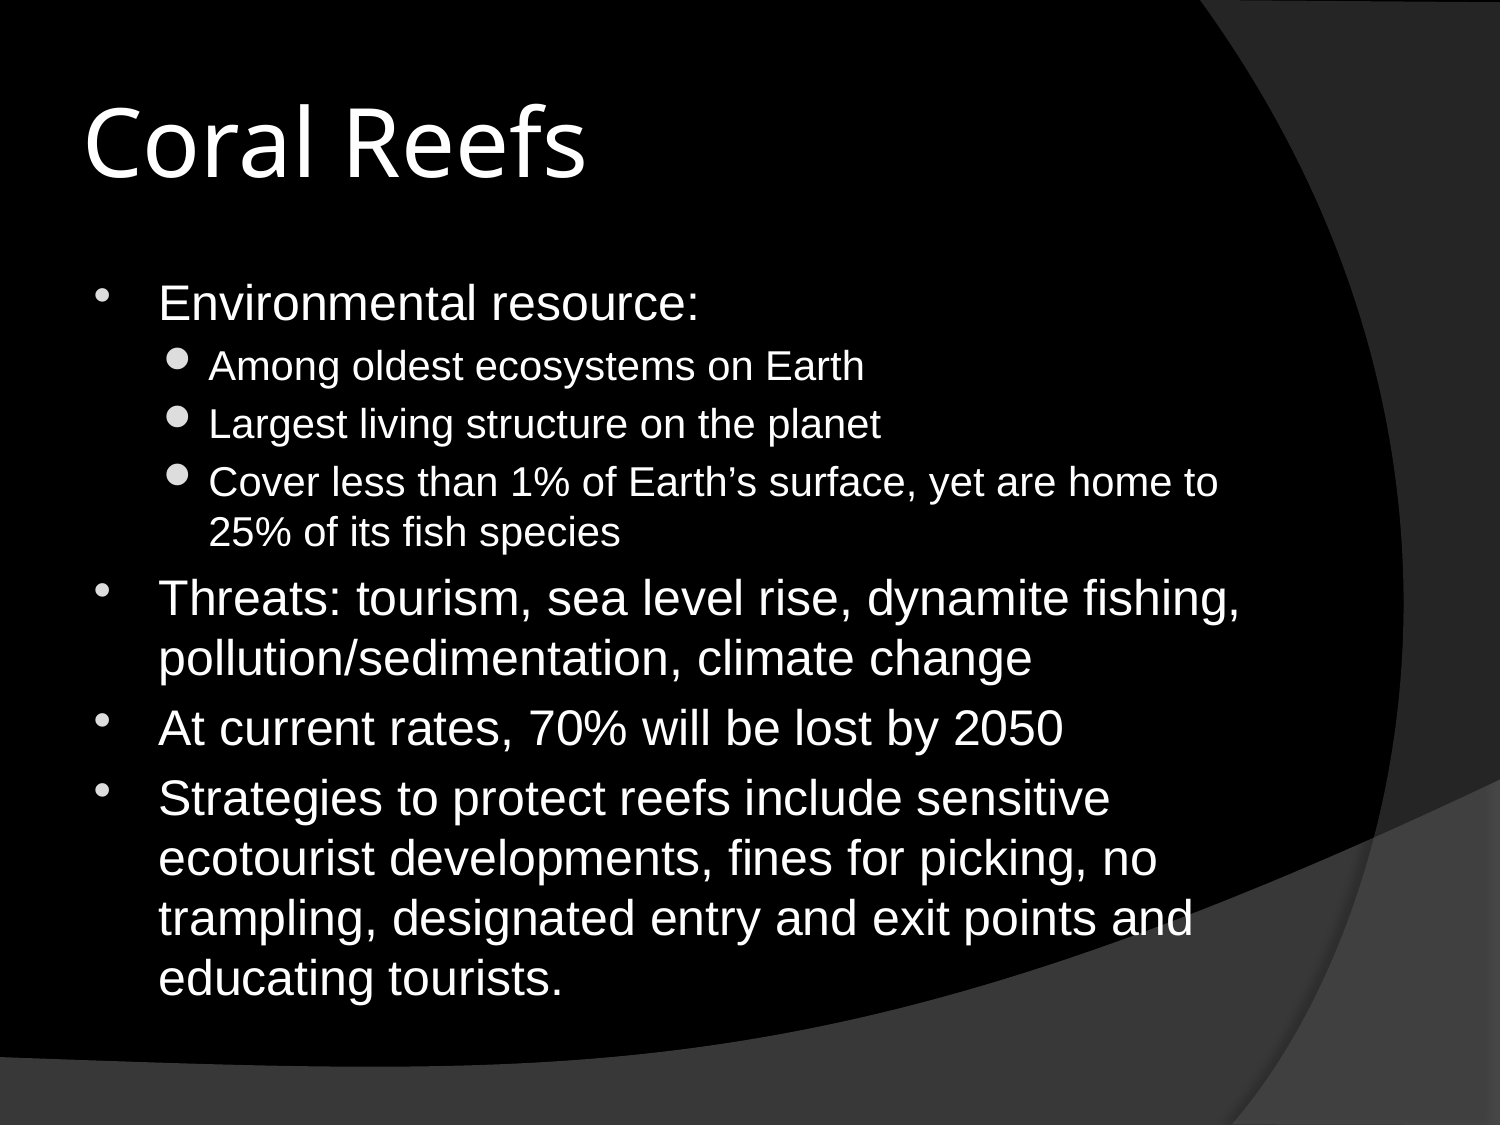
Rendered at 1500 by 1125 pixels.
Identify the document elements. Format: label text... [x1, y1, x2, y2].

list Environmental resource: Among oldest ecosystems on Earth Largest living structure on the planet Cover less than 1% of Earth’s surface, yet are home to 25% of its fish species Threats: tourism, sea level rise, dynamite fishing, pollution/sedimentation, climate change At current rates, 70% will be lost by 2050 Strategies to protect reefs include sensitive ecotourist developments, fines for picking, no trampling, designated entry and exit points and educating tourists. [75, 262, 1300, 1043]
title Coral Reefs [75, 45, 1300, 233]
